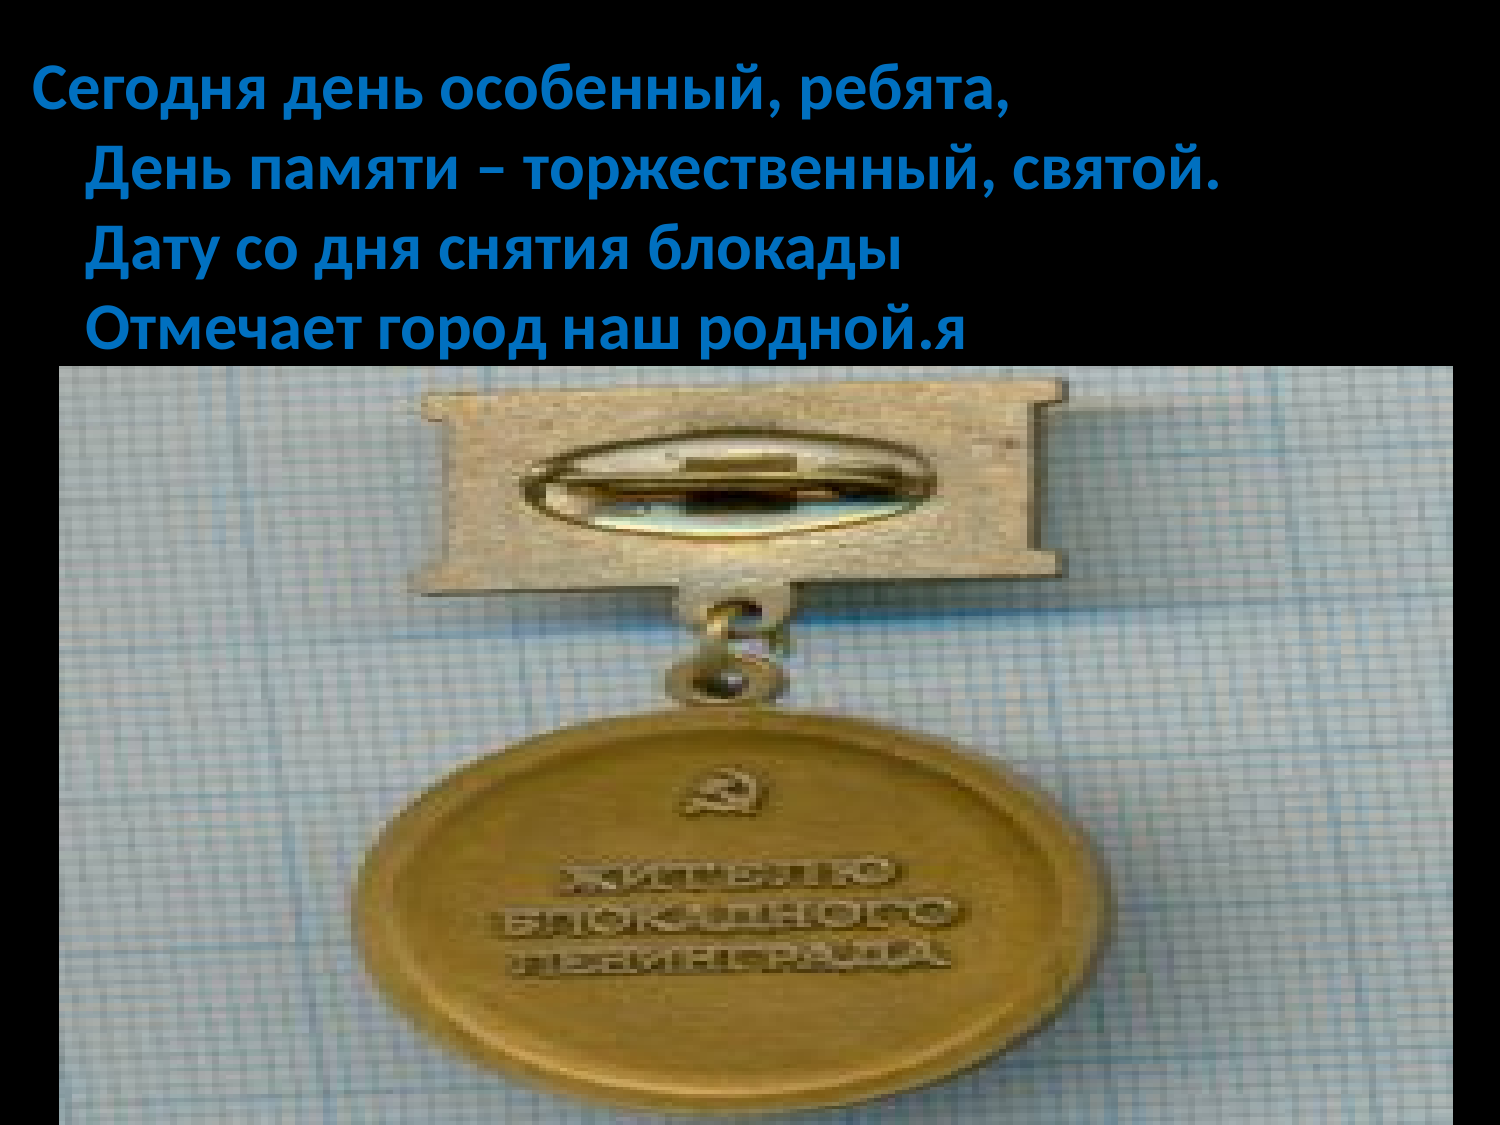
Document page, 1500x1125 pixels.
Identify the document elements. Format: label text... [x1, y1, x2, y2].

title Сегодня день особенный, ребята, День памяти – торжественный, святой. Дату со дня снятия блокады Отмечает город наш родной.я [0, 35, 1453, 293]
picture [58, 365, 1453, 1125]
